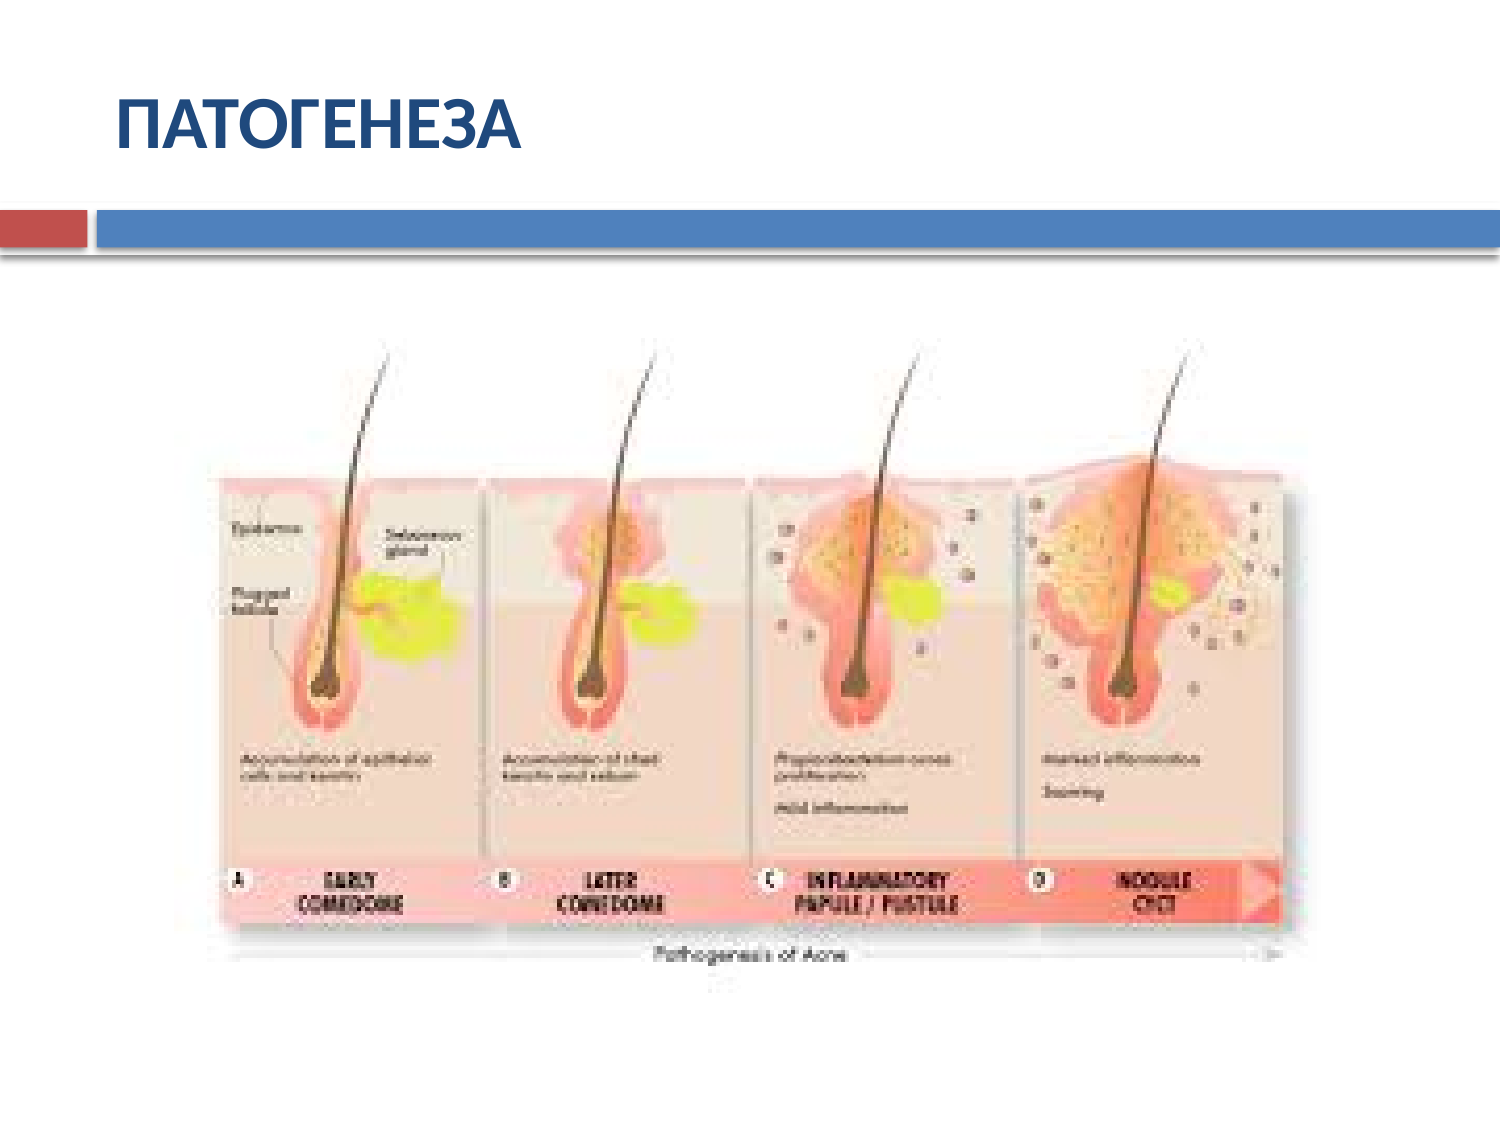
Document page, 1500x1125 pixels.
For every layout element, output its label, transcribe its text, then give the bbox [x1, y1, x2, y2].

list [174, 307, 1338, 1013]
title ПАТОГЕНЕЗА [100, 37, 1438, 200]
